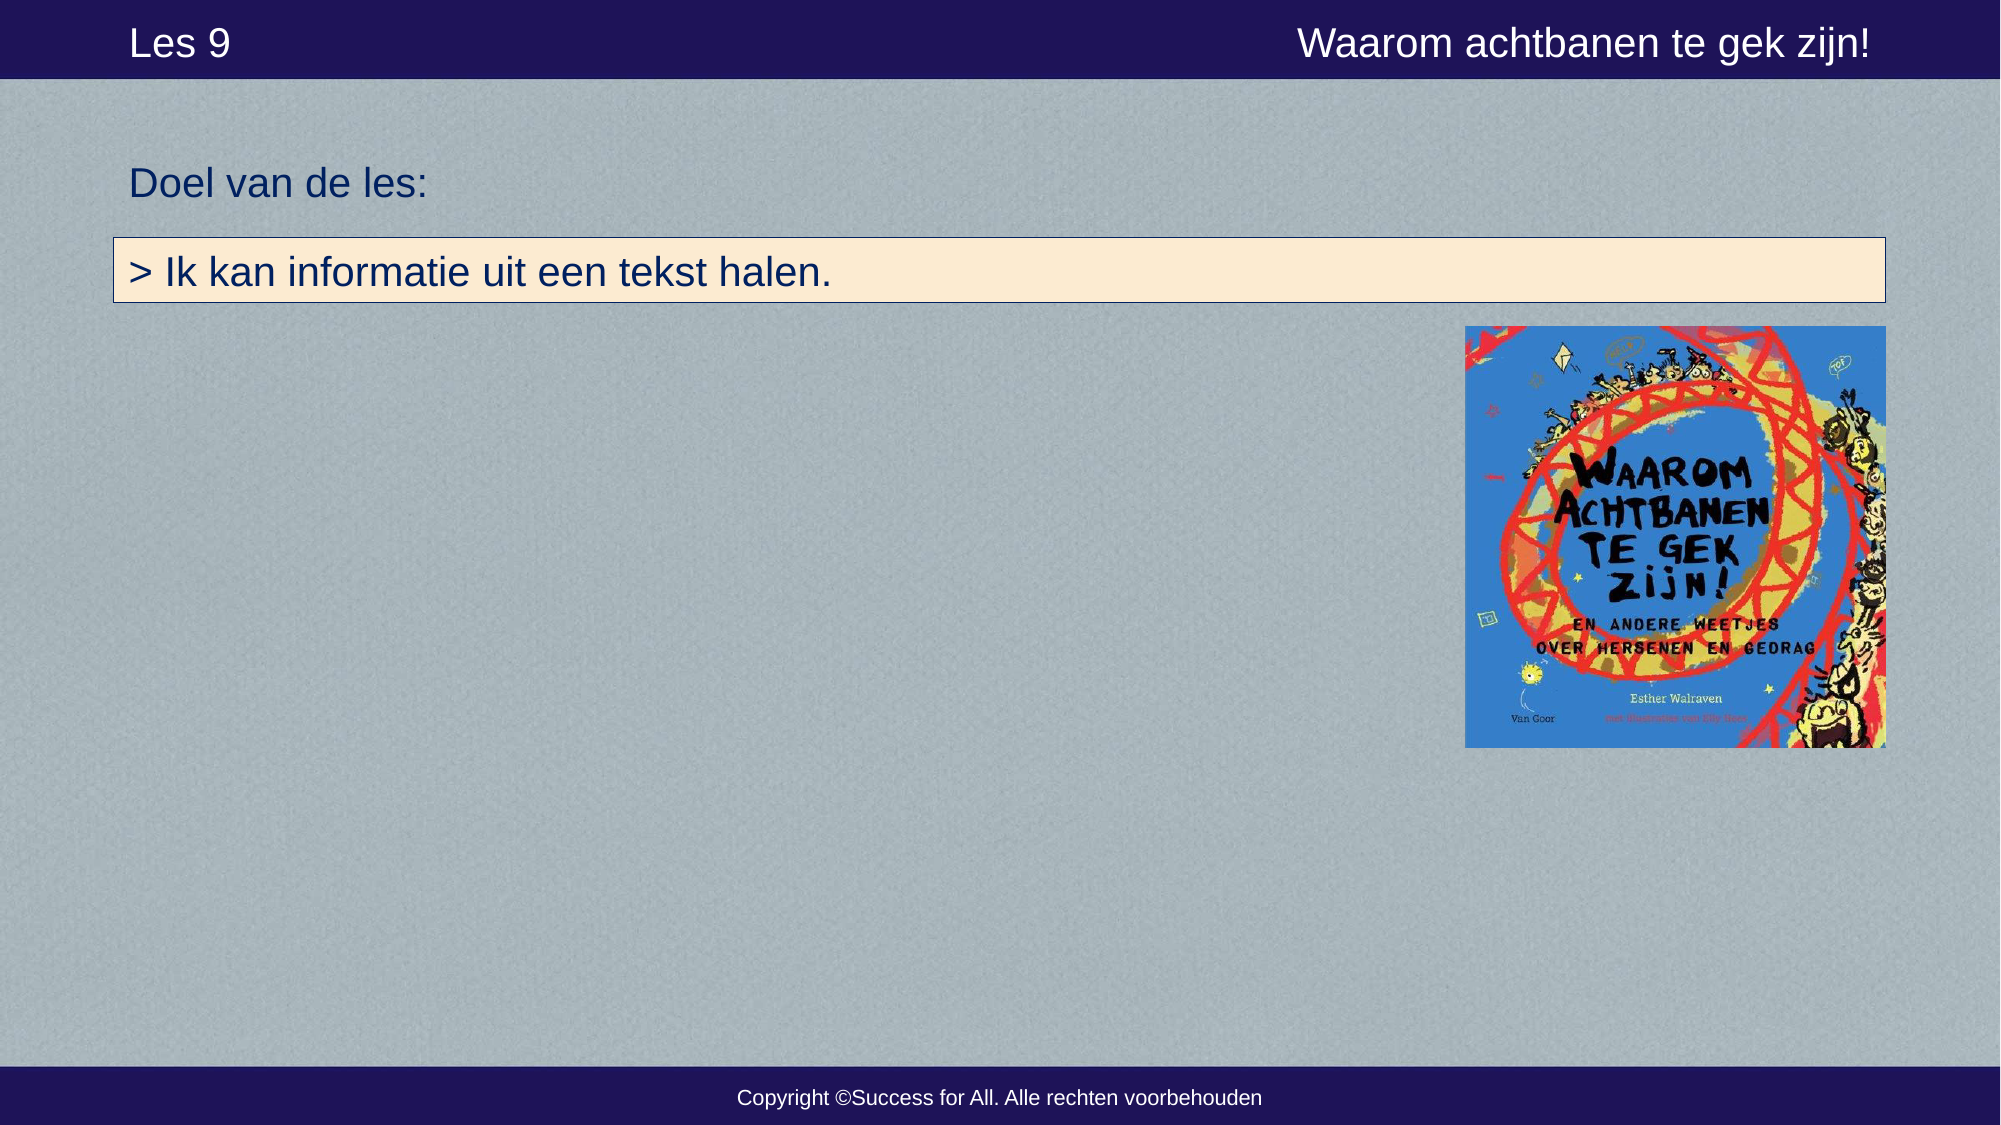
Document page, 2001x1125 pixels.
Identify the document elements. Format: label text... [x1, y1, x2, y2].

text_box Waarom achtbanen te gek zijn! [999, 8, 1886, 73]
text_box Doel van de les: [113, 148, 1635, 214]
picture [0, 0, 2001, 1125]
text_box > Ik kan informatie uit een tekst halen. [113, 237, 1886, 303]
text_box Les 9 [114, 8, 354, 73]
text_box Copyright ©Success for All. Alle rechten voorbehouden [0, 1076, 2000, 1125]
